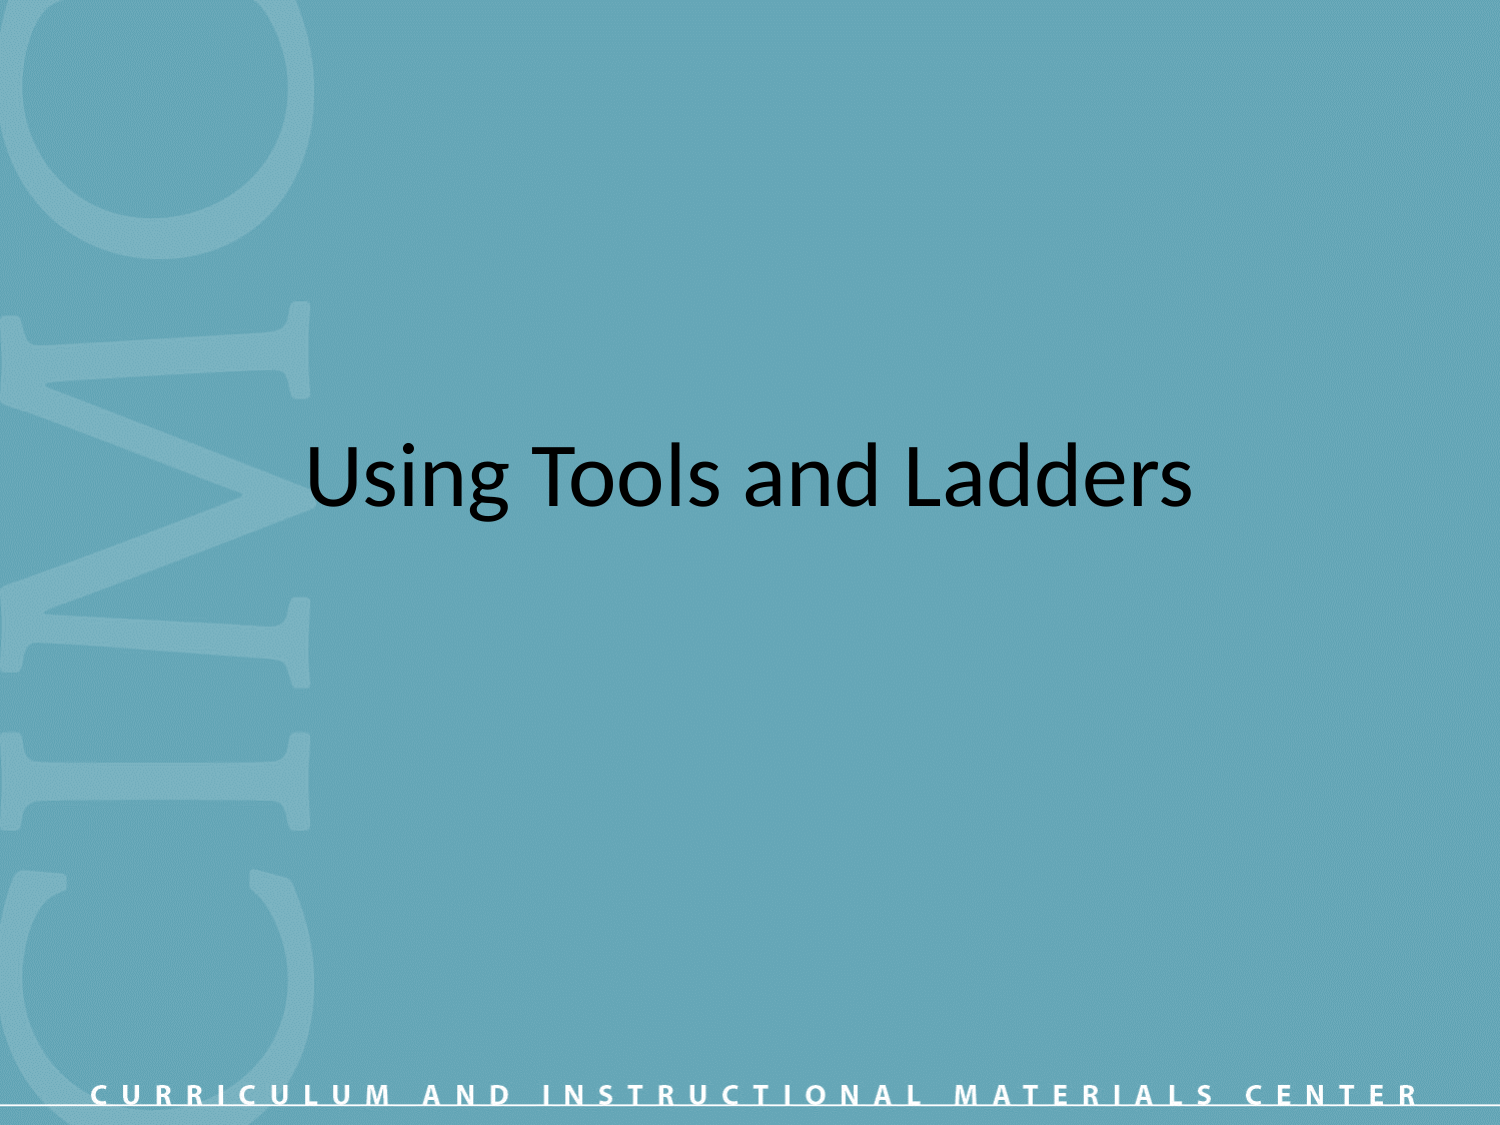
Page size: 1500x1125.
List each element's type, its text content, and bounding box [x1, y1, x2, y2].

title Using Tools and Ladders [112, 349, 1388, 591]
